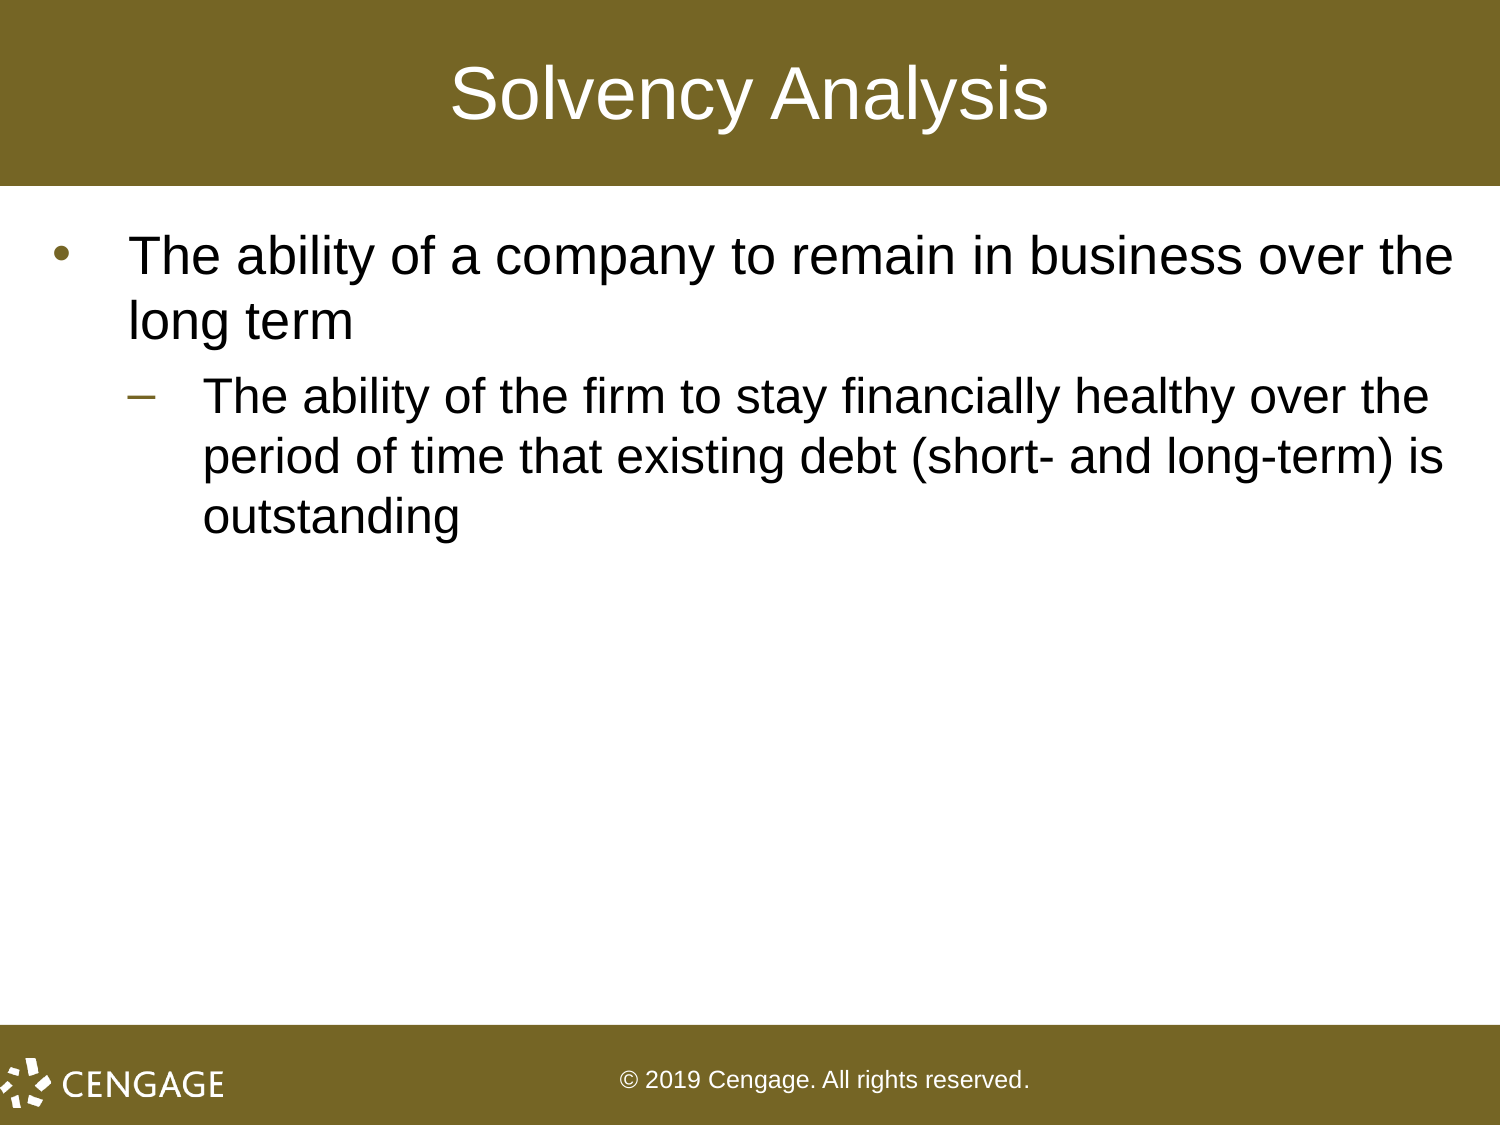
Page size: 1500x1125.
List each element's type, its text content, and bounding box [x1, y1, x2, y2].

picture [0, 1058, 223, 1108]
title Solvency Analysis [7, 4, 1493, 175]
list The ability of a company to remain in business over the long term The ability of the firm to stay financially healthy over the period of time that existing debt (short- and long-term) is outstanding [37, 212, 1475, 995]
